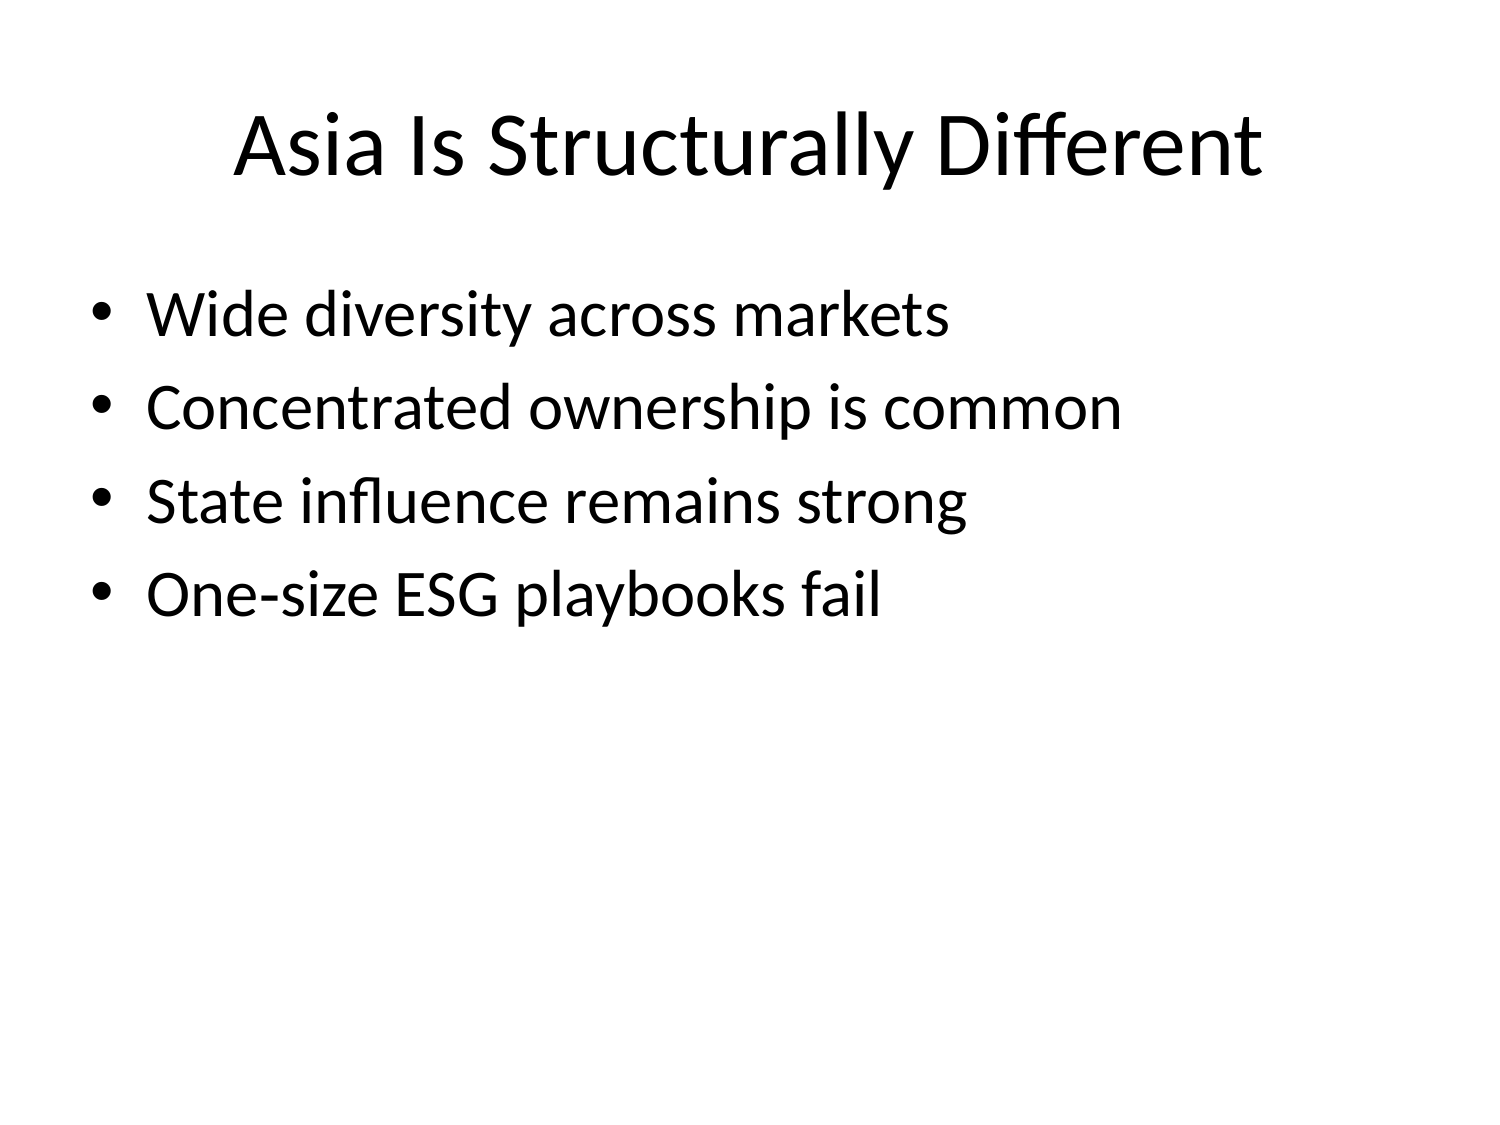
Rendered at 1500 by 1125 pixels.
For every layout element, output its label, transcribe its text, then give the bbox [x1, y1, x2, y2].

list Wide diversity across markets Concentrated ownership is common State influence remains strong One‑size ESG playbooks fail [75, 262, 1425, 1005]
title Asia Is Structurally Different [75, 45, 1425, 233]
